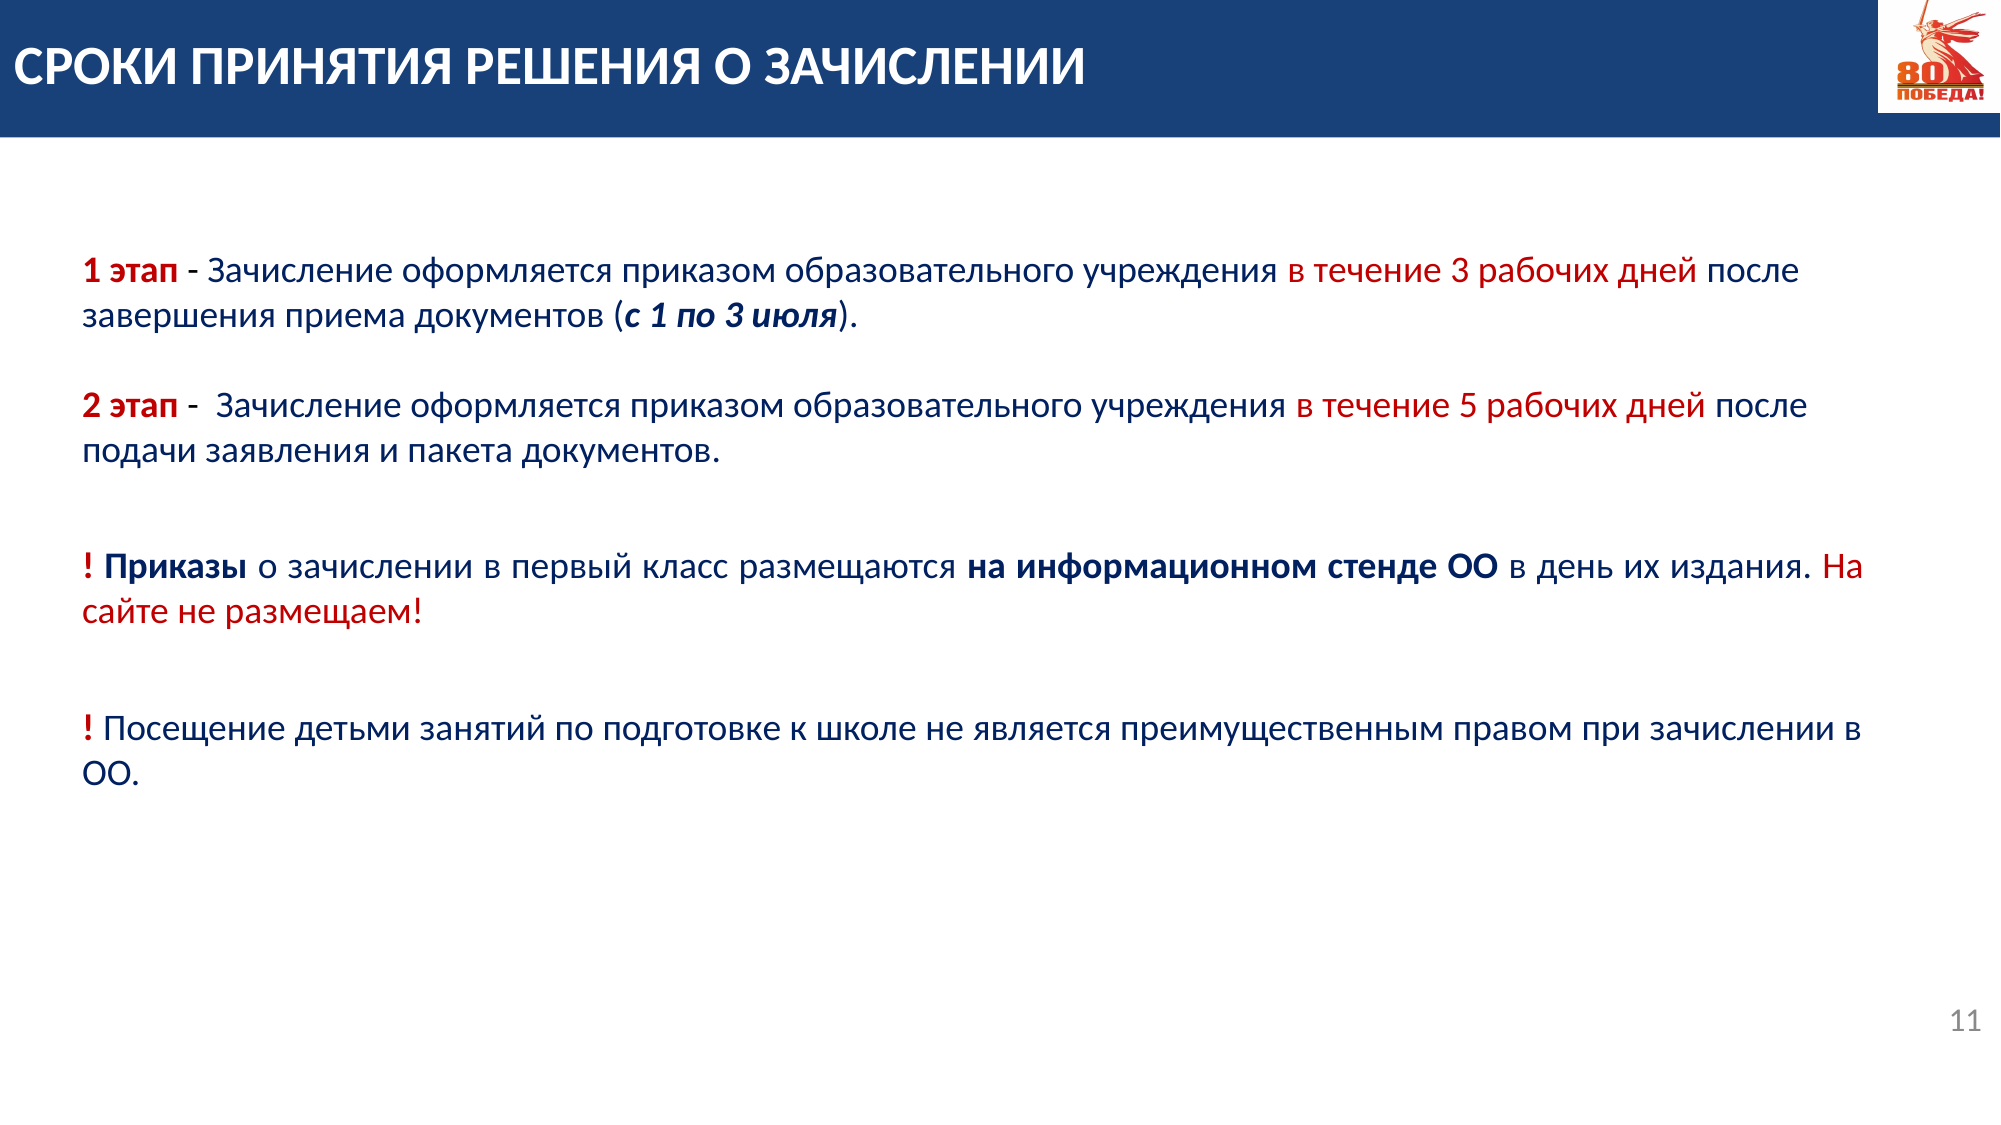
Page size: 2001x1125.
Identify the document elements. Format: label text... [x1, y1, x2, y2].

text_box СРОКИ ПРИНЯТИЯ РЕШЕНИЯ О ЗАЧИСЛЕНИИ [0, 0, 2000, 138]
text_box 11 [1535, 987, 2000, 1048]
picture [1878, 0, 2000, 113]
text_box 1 этап - Зачисление оформляется приказом образовательного учреждения в течение 3 рабочих дней после завершения приема документов (с 1 по 3 июля). 2 этап - Зачисление оформляется приказом образовательного учреждения в течение 5 рабочих дней после подачи заявления и пакета документов. ! Приказы о зачислении в первый класс размещаются на информационном стенде ОО в день их издания. На сайте не размещаем! ! Посещение детьми занятий по подготовке к школе не является преимущественным правом при зачислении в ОО. [67, 237, 1879, 828]
